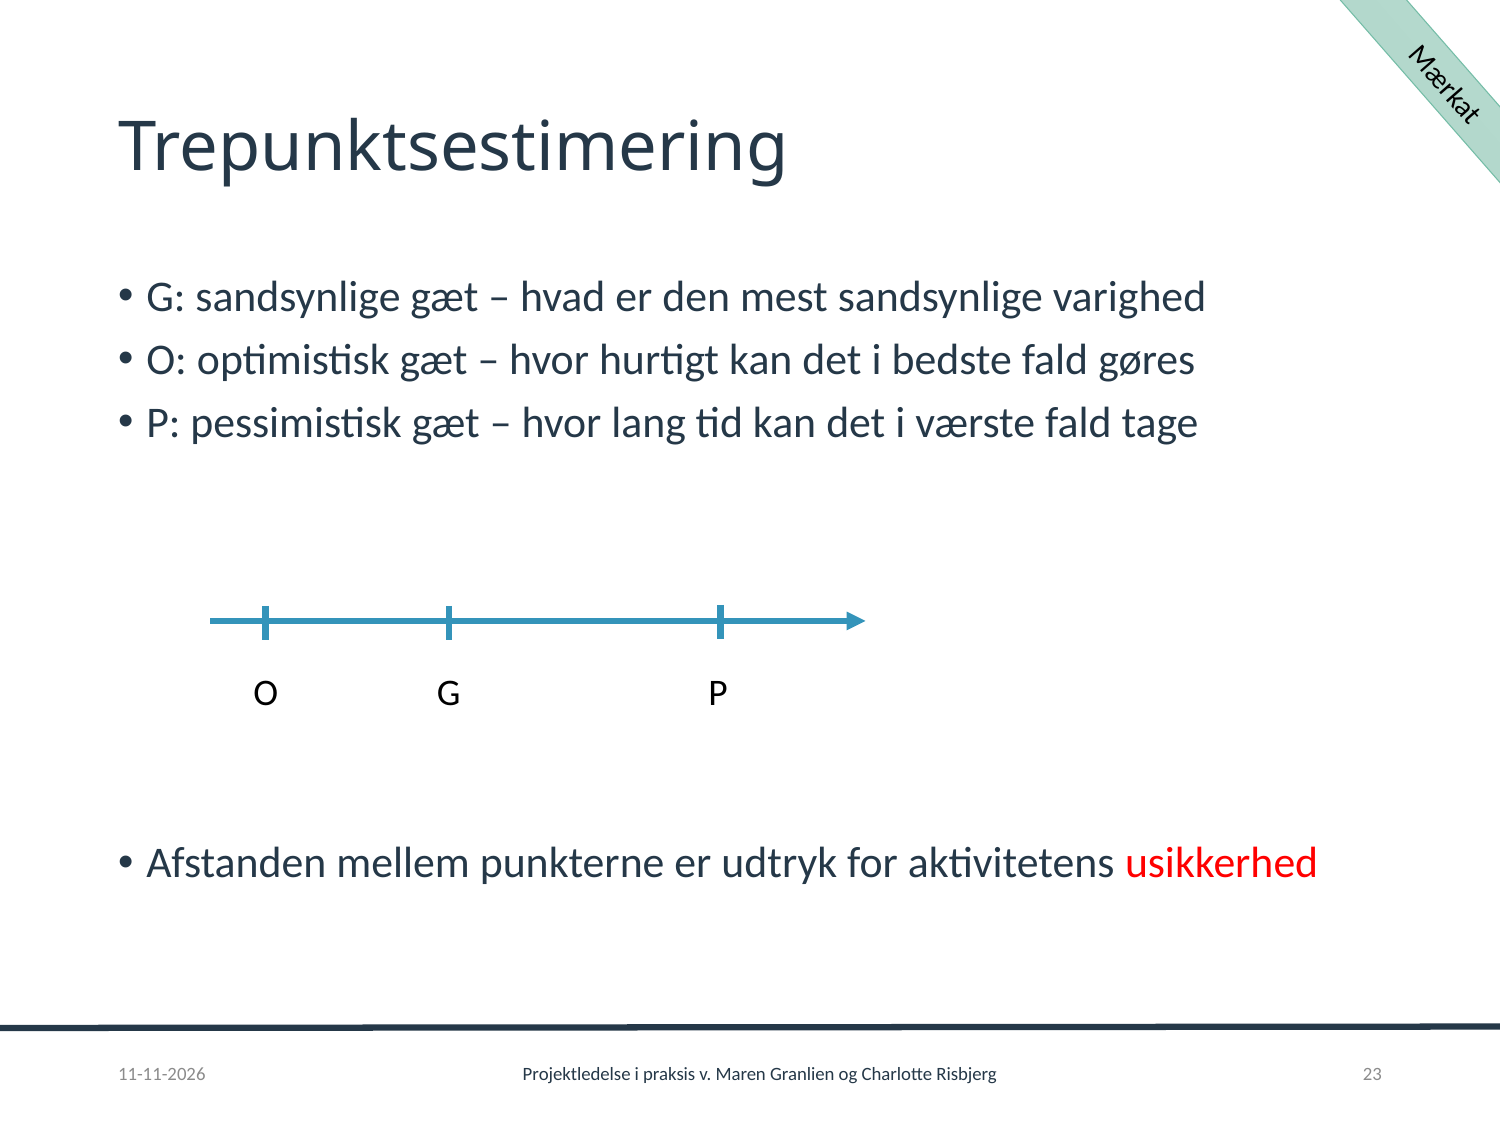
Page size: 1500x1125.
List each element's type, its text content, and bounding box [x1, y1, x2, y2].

text_box G [422, 660, 477, 721]
text_box O [238, 660, 293, 721]
list G: sandsynlige gæt – hvad er den mest sandsynlige varighed O: optimistisk gæt – hvor hurtigt kan det i bedste fald gøres P: pessimistisk gæt – hvor lang tid kan det i værste fald tage Afstanden mellem punkterne er udtryk for aktivitetens usikkerhed [103, 266, 1397, 995]
footer Projektledelse i praksis v. Maren Granlien og Charlotte Risbjerg [265, 1042, 1254, 1103]
slide_number 23 [1281, 1042, 1397, 1103]
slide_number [103, 1042, 252, 1103]
title Trepunktsestimering [103, 39, 1397, 257]
text_box Mærkat [1339, 0, 1500, 184]
text_box P [693, 660, 748, 721]
